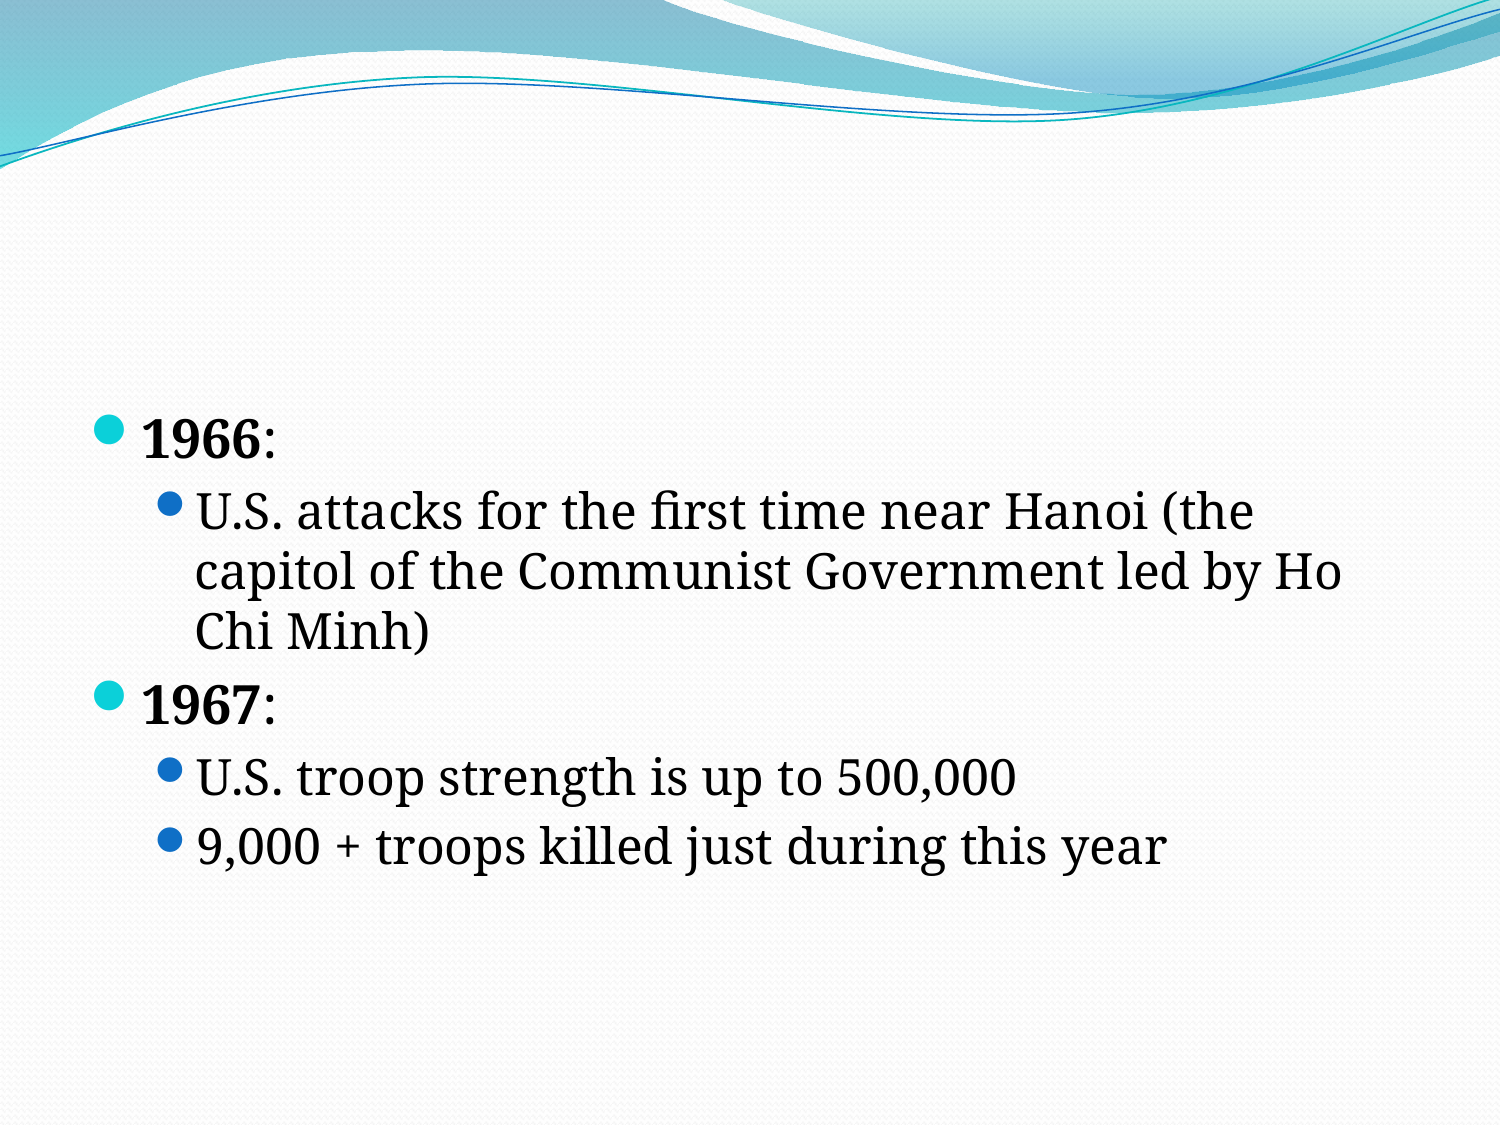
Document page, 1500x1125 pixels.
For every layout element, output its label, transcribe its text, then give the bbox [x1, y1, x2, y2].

list 1966: U.S. attacks for the first time near Hanoi (the capitol of the Communist Government led by Ho Chi Minh) 1967: U.S. troop strength is up to 500,000 9,000 + troops killed just during this year [75, 317, 1425, 1038]
